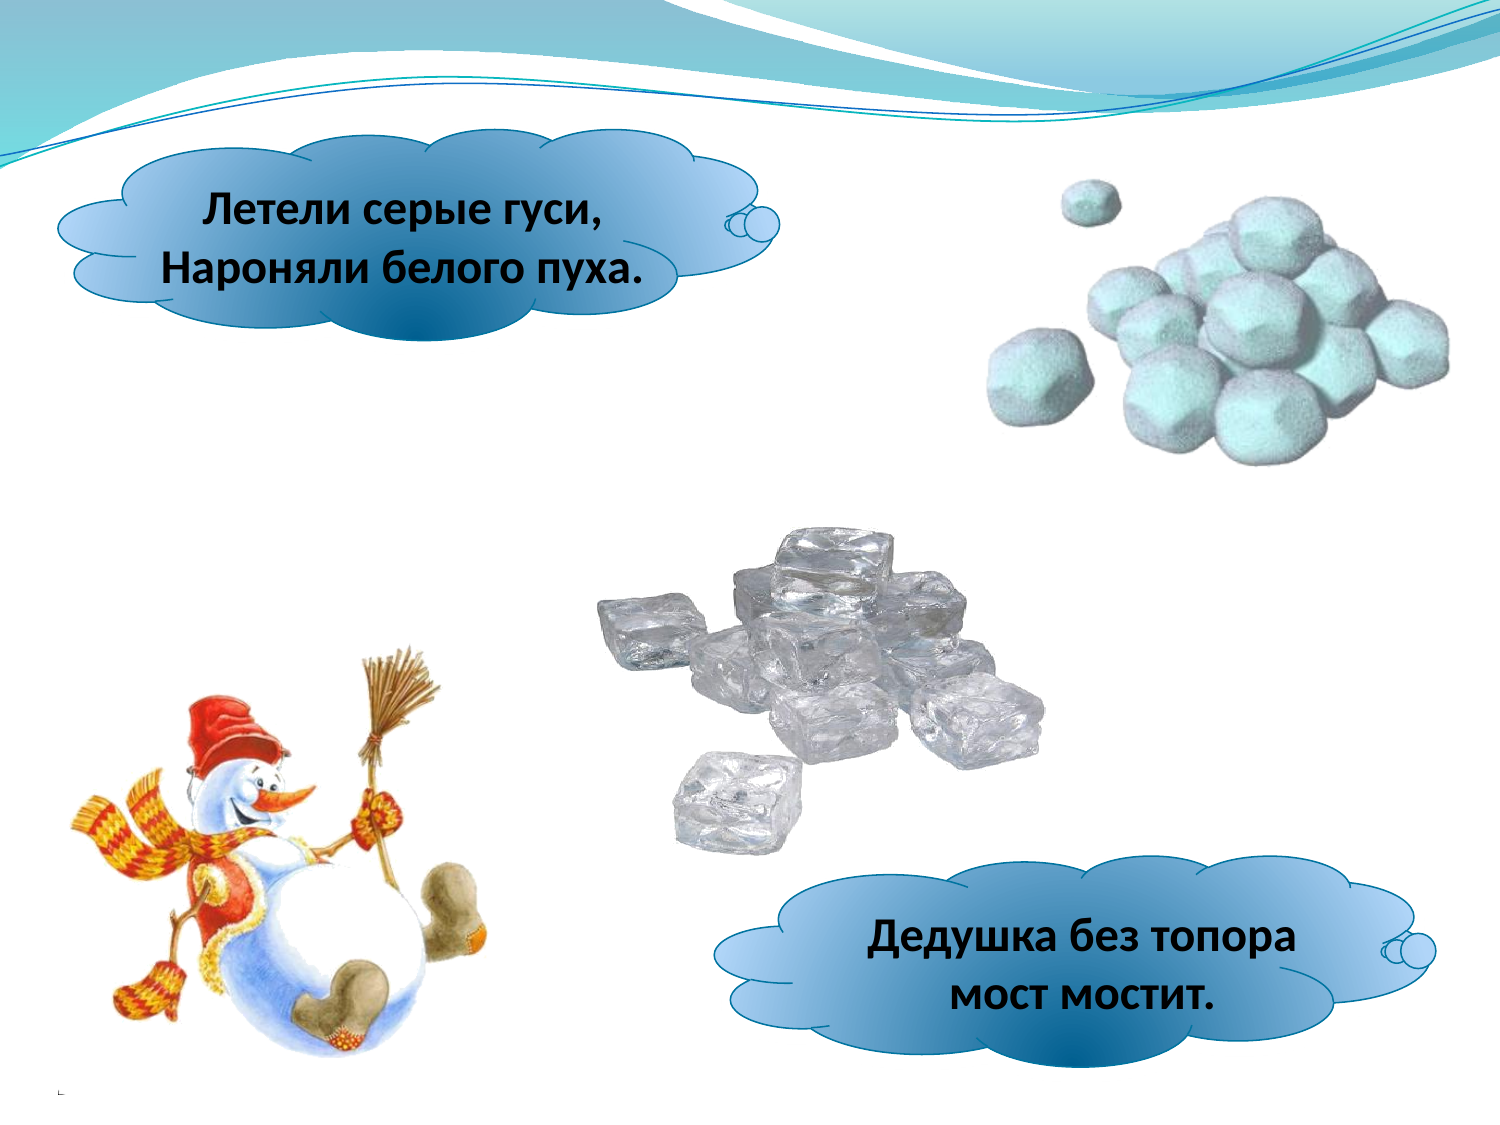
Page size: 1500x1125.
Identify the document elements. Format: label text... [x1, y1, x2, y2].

picture [58, 632, 505, 1095]
picture [972, 0, 1454, 481]
text_box Дедушка без топора мост мостит. [820, 902, 1348, 1020]
text_box [57, 128, 781, 342]
picture [597, 527, 1046, 856]
text_box [713, 855, 1437, 1068]
title Летели серые гуси, Нароняли белого пуха. [140, 175, 668, 293]
